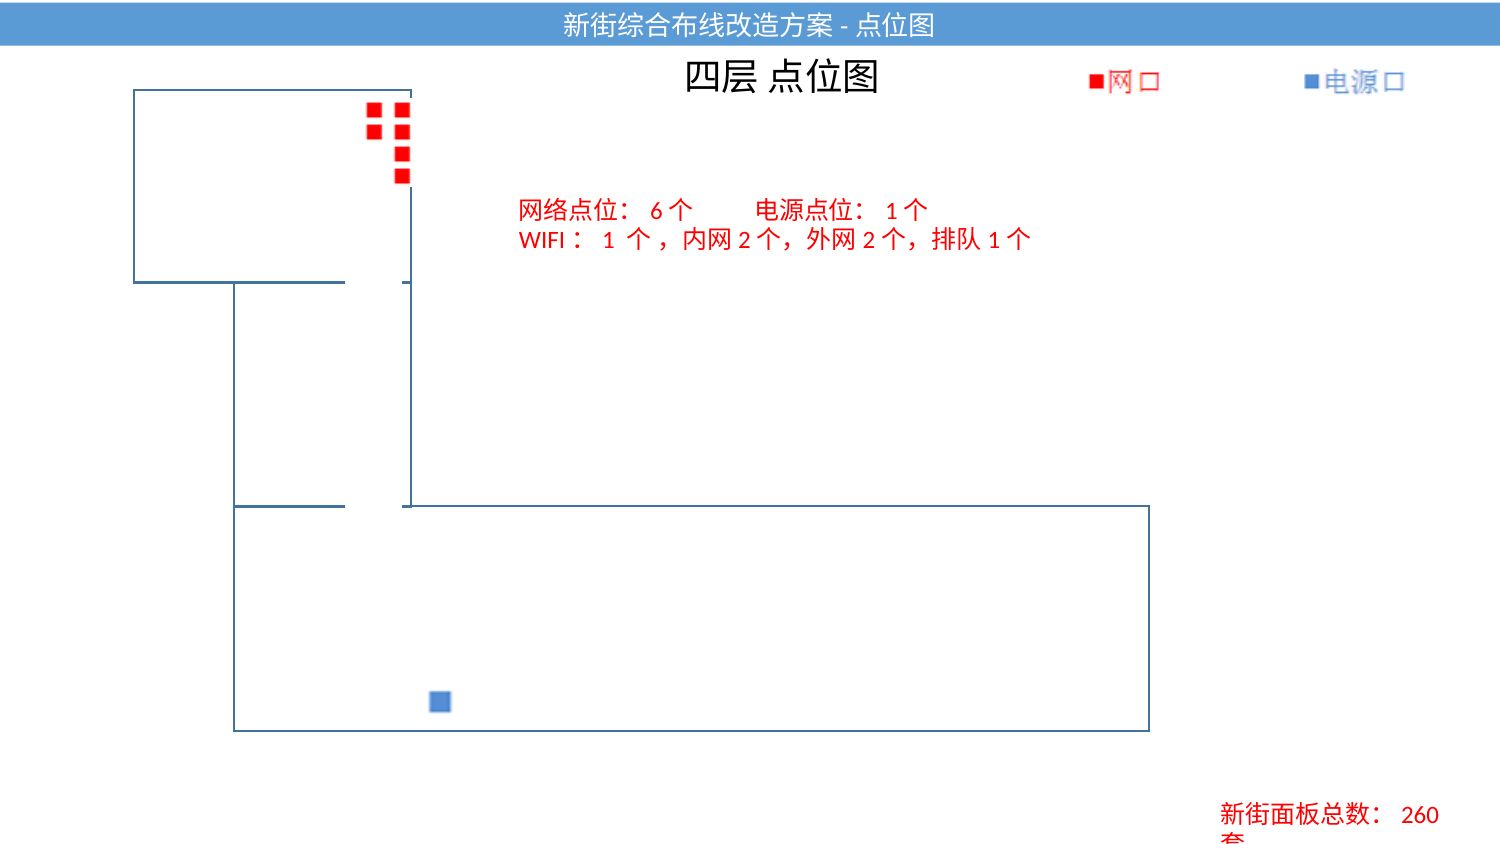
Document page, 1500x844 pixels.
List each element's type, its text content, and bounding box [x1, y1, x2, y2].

picture [364, 98, 384, 143]
text_box 新街面板总数：260套 [1205, 791, 1476, 844]
picture [422, 685, 455, 715]
text_box 四层 点位图 [643, 45, 921, 90]
picture [392, 98, 412, 187]
text_box 新街综合布线改造方案-点位图 [0, 2, 1500, 47]
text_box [133, 90, 1150, 731]
picture [1064, 54, 1430, 114]
